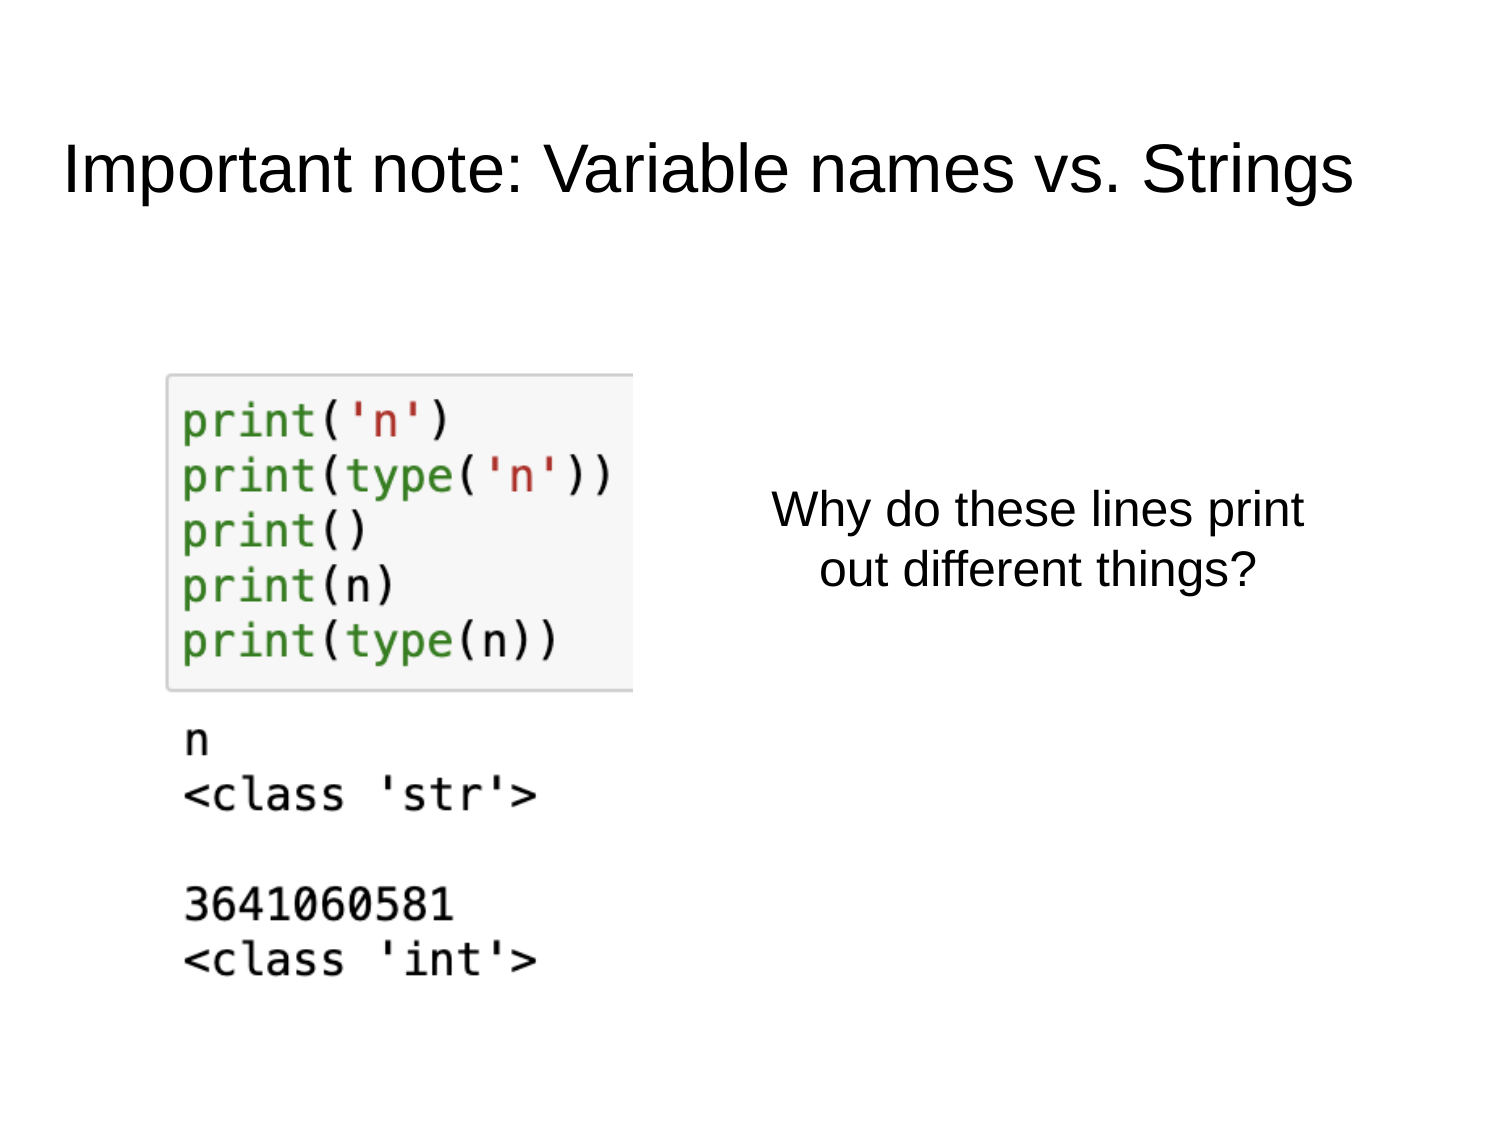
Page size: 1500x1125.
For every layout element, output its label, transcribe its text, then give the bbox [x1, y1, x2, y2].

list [147, 351, 633, 1037]
text_box Why do these lines print out different things? [720, 469, 1357, 604]
title Important note: Variable names vs. Strings [47, 62, 1393, 280]
